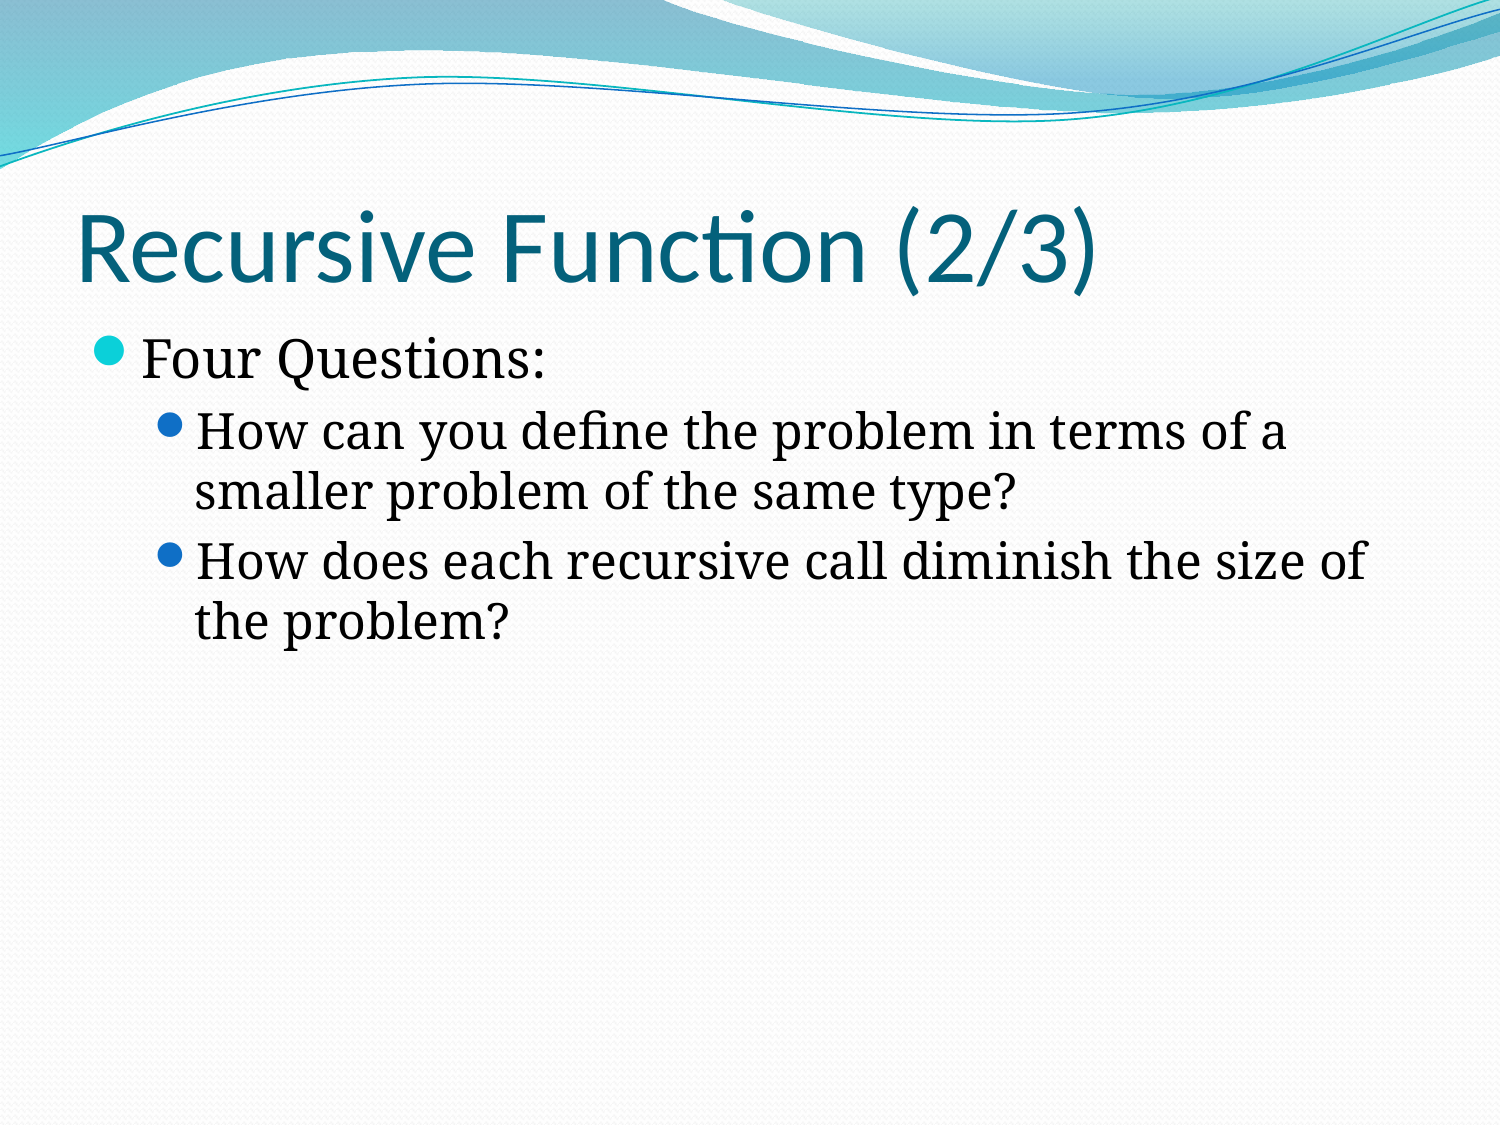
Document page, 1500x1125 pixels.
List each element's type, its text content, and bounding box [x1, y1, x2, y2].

title Recursive Function (2/3) [75, 115, 1425, 303]
list Four Questions: How can you define the problem in terms of a smaller problem of the same type? How does each recursive call diminish the size of the problem? [75, 317, 1425, 1038]
